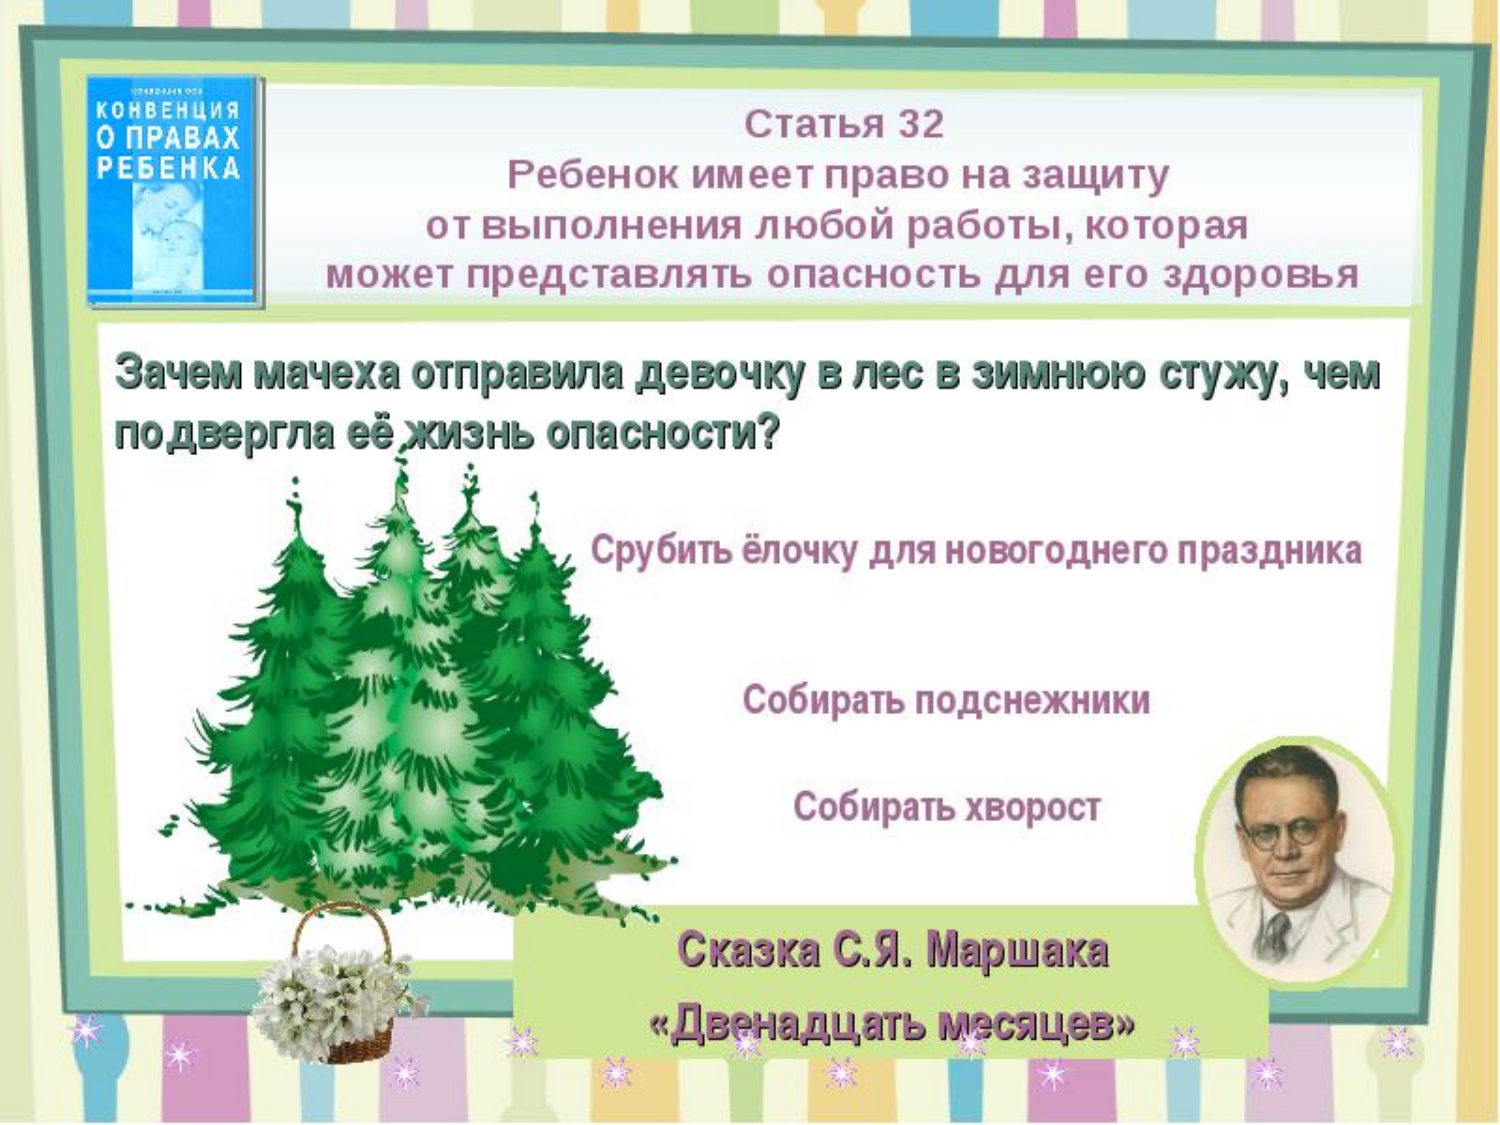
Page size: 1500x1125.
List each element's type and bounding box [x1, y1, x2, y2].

list [0, 0, 1500, 1125]
